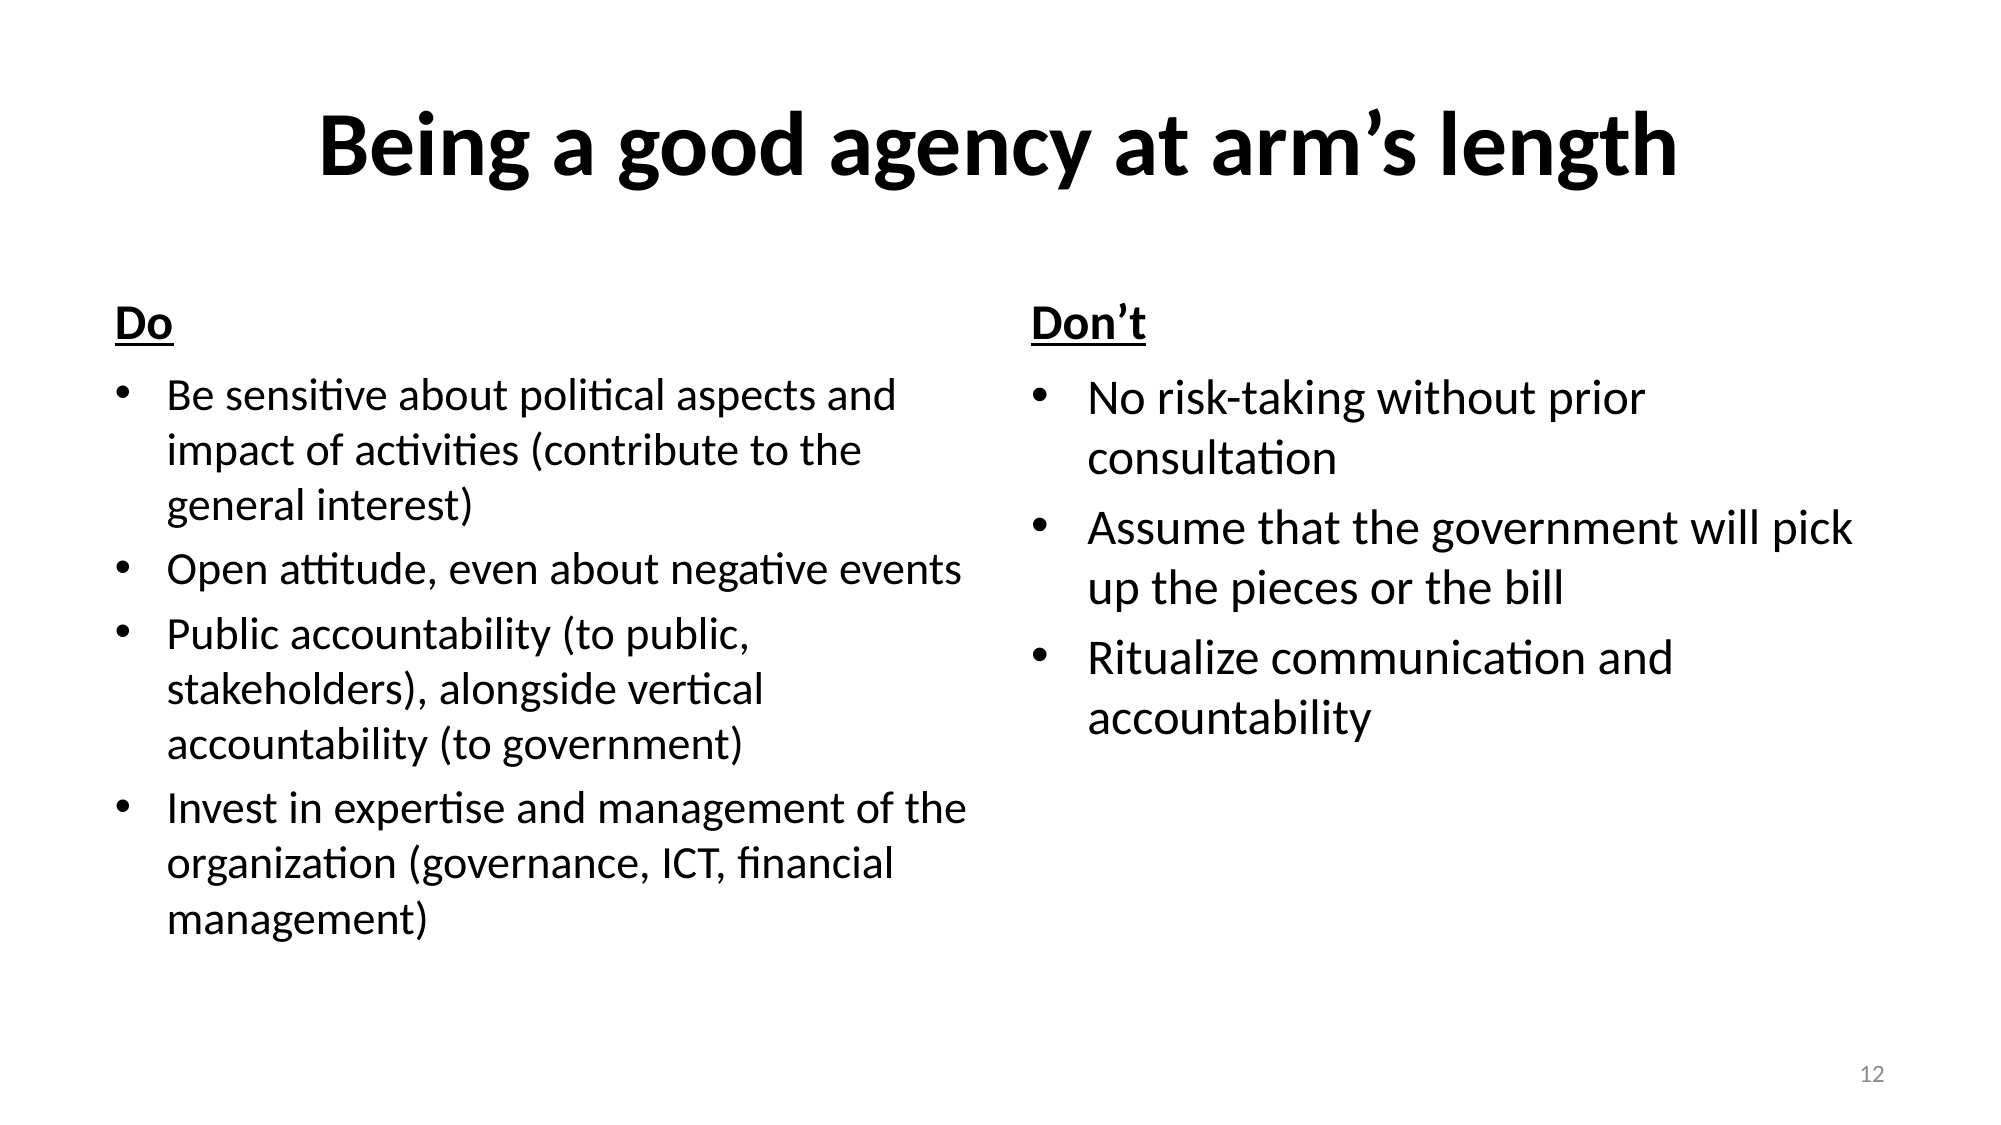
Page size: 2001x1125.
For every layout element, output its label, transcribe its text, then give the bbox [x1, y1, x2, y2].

list Don’t [1015, 251, 1900, 356]
slide_number 12 [1433, 1042, 1900, 1103]
list Do [99, 251, 984, 356]
title Being a good agency at arm’s length [99, 45, 1900, 233]
list No risk-taking without prior consultation Assume that the government will pick up the pieces or the bill Ritualize communication and accountability [1015, 356, 1900, 1005]
list Be sensitive about political aspects and impact of activities (contribute to the general interest) Open attitude, even about negative events Public accountability (to public, stakeholders), alongside vertical accountability (to government) Invest in expertise and management of the organization (governance, ICT, financial management) [99, 356, 984, 1005]
